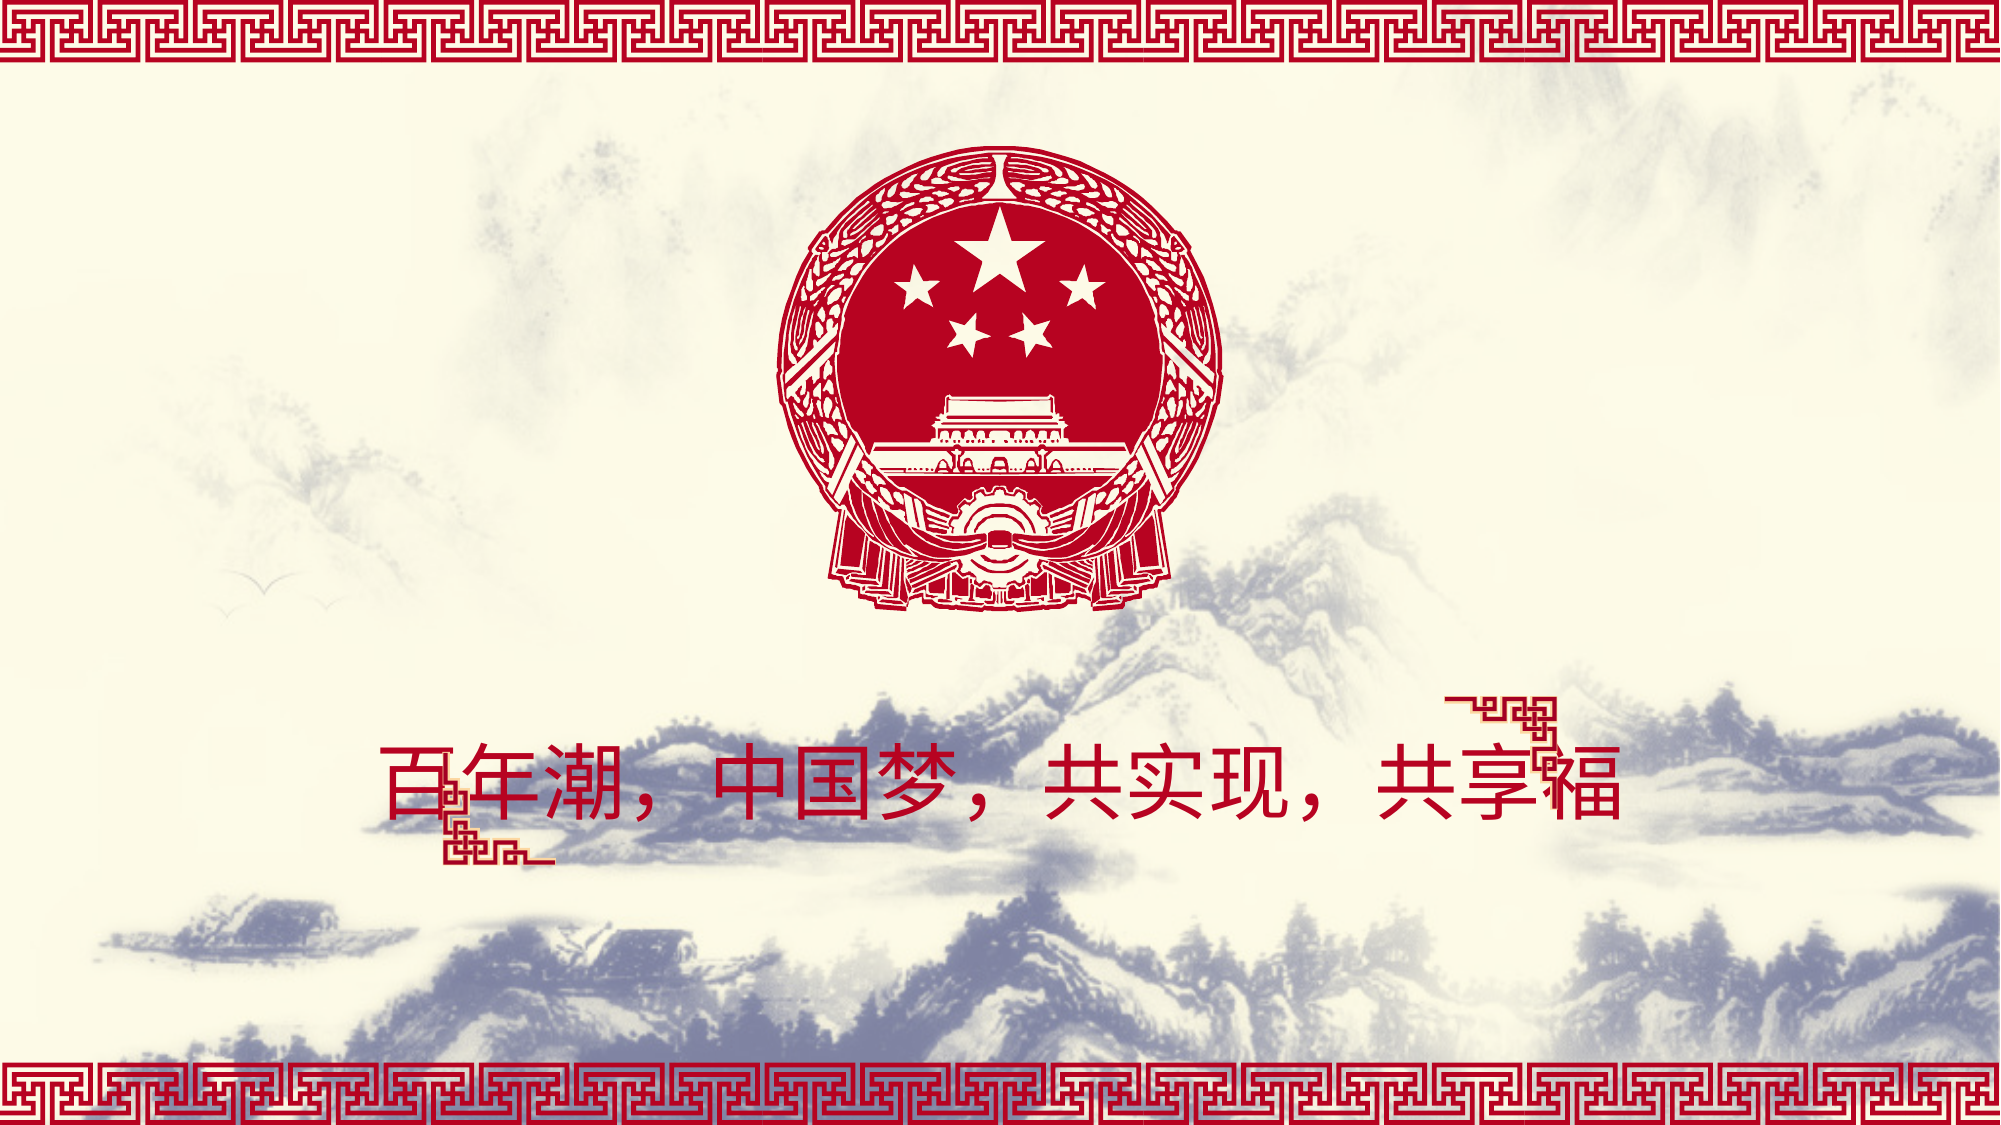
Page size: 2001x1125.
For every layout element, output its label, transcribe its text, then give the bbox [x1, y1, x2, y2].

text_box 百年潮，中国梦，共实现，共享福 [1558, 722, 1640, 838]
text_box 百年潮，中国梦，共实现，共享福 [360, 722, 442, 838]
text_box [442, 696, 1558, 866]
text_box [0, 0, 2000, 63]
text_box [0, 1062, 2000, 1125]
text_box [776, 146, 1224, 613]
